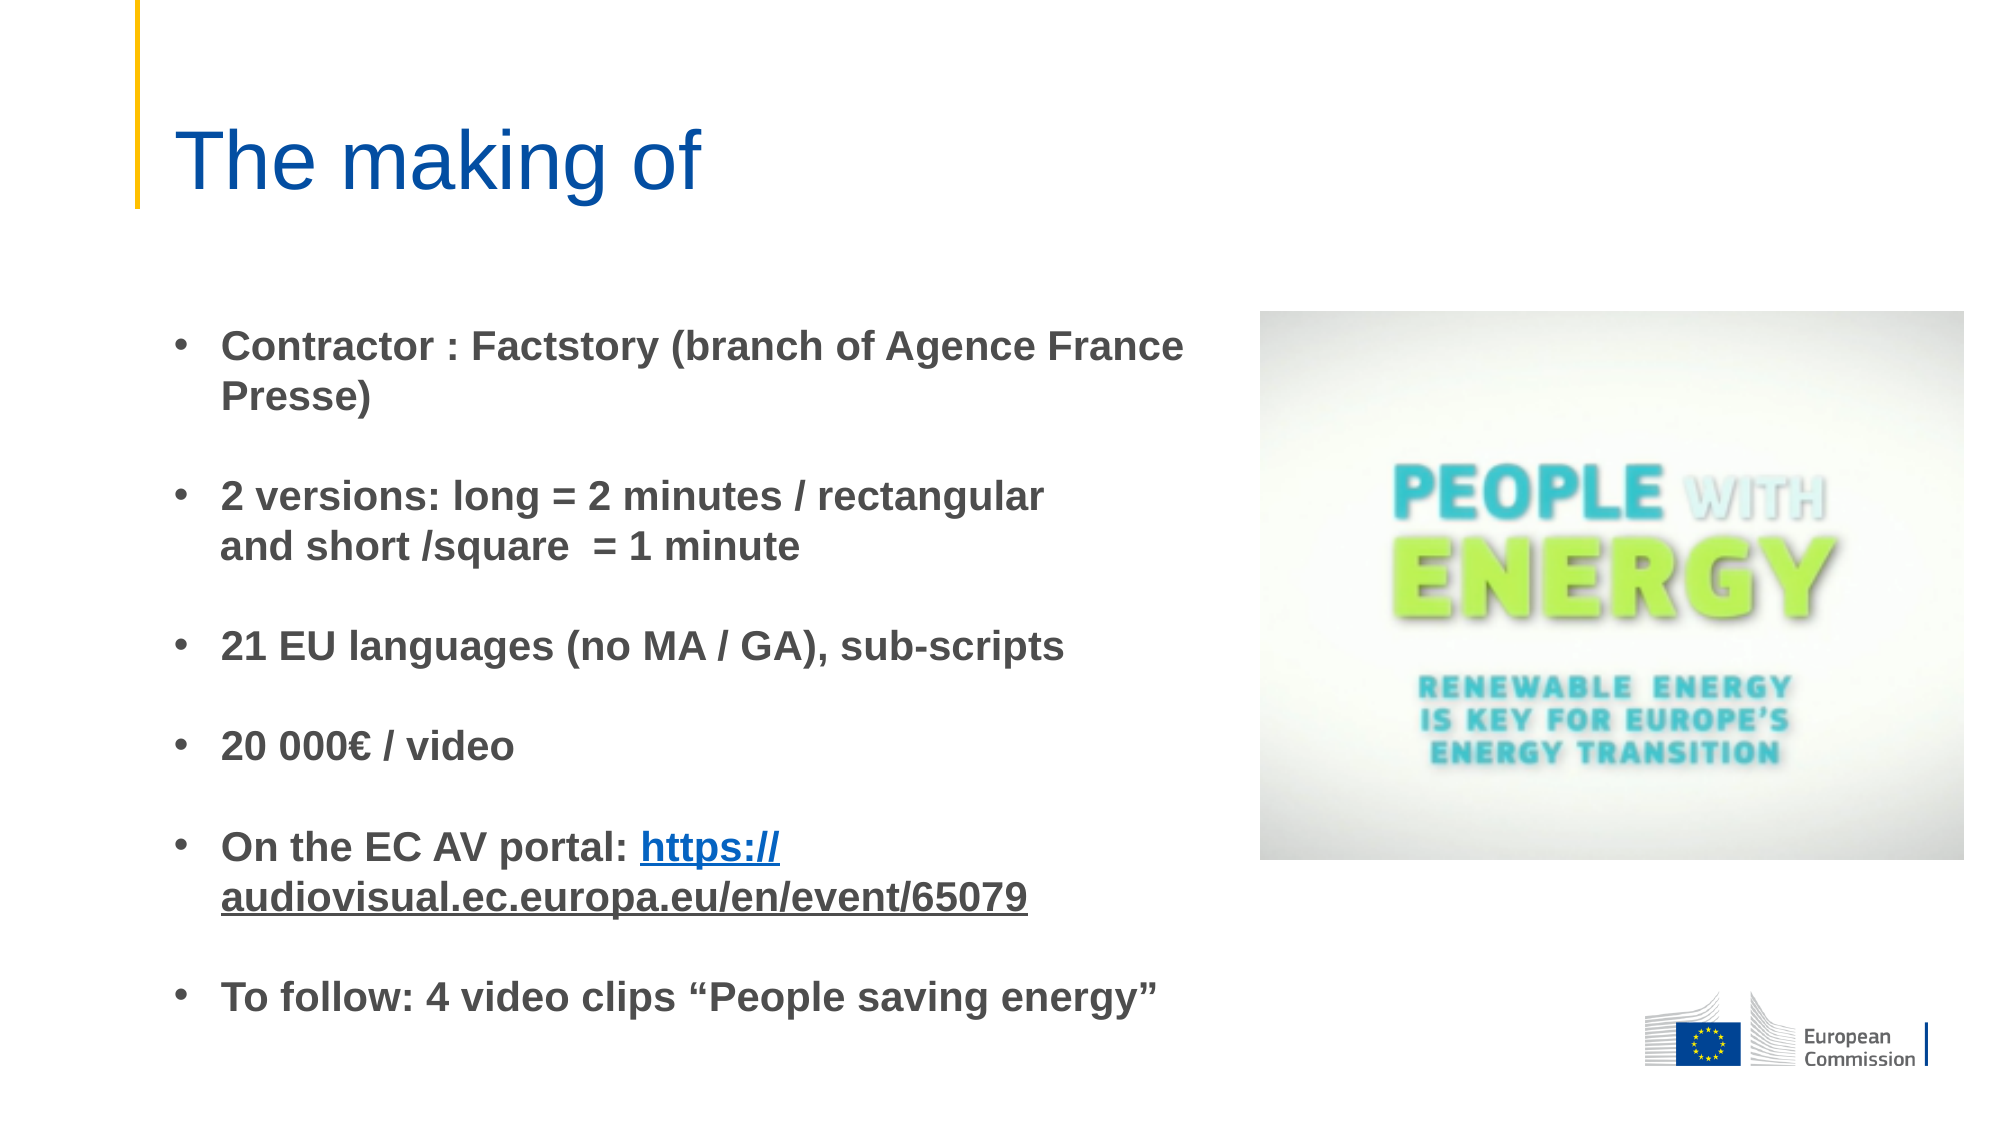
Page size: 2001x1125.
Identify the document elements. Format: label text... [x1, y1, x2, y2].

title The making of [159, 79, 1885, 208]
picture [1645, 991, 1928, 1066]
picture [1260, 311, 1964, 860]
text_box Contractor : Factstory (branch of Agence France Presse) 2 versions: long = 2 minutes / rectangular and short /square = 1 minute 21 EU languages (no MA / GA), sub-scripts 20 000€ / video On the EC AV portal: https://audiovisual.ec.europa.eu/en/event/65079 To follow: 4 video clips “People saving energy” [159, 311, 1261, 1125]
